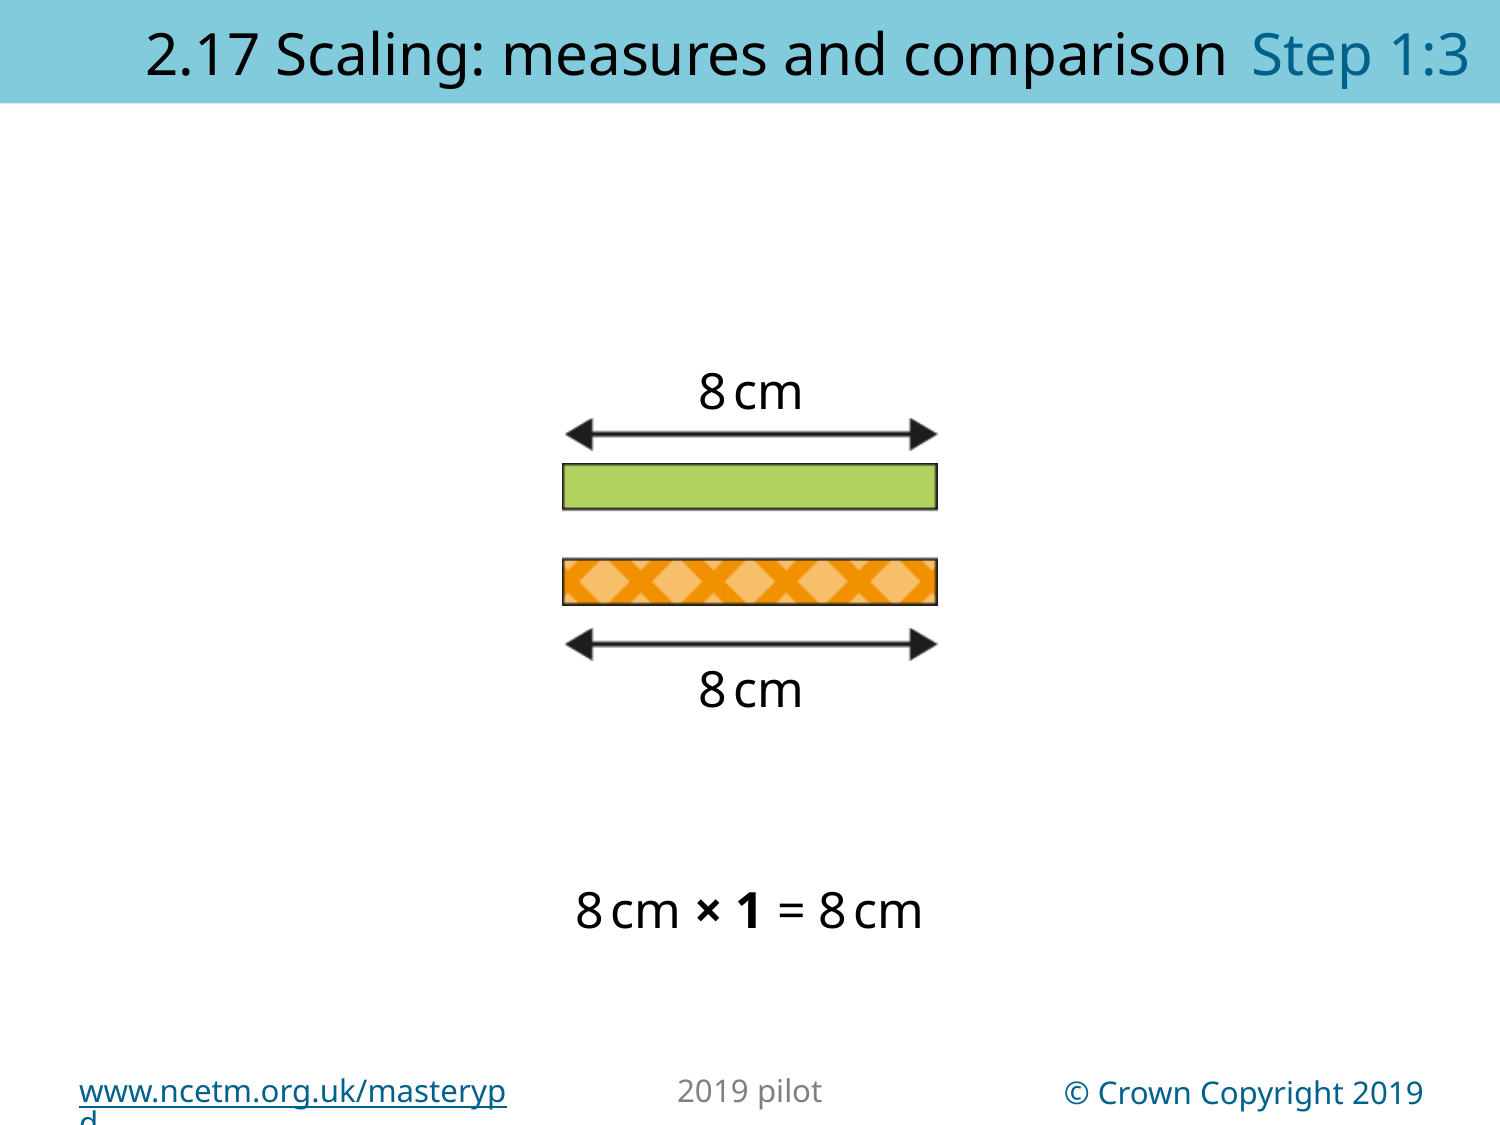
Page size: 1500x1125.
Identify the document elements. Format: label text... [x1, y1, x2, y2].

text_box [565, 351, 938, 727]
list 2.17 Scaling: measures and comparison Step 1:3 [0, 0, 1500, 104]
text_box 8 cm × 1 = 8 cm [560, 871, 940, 947]
